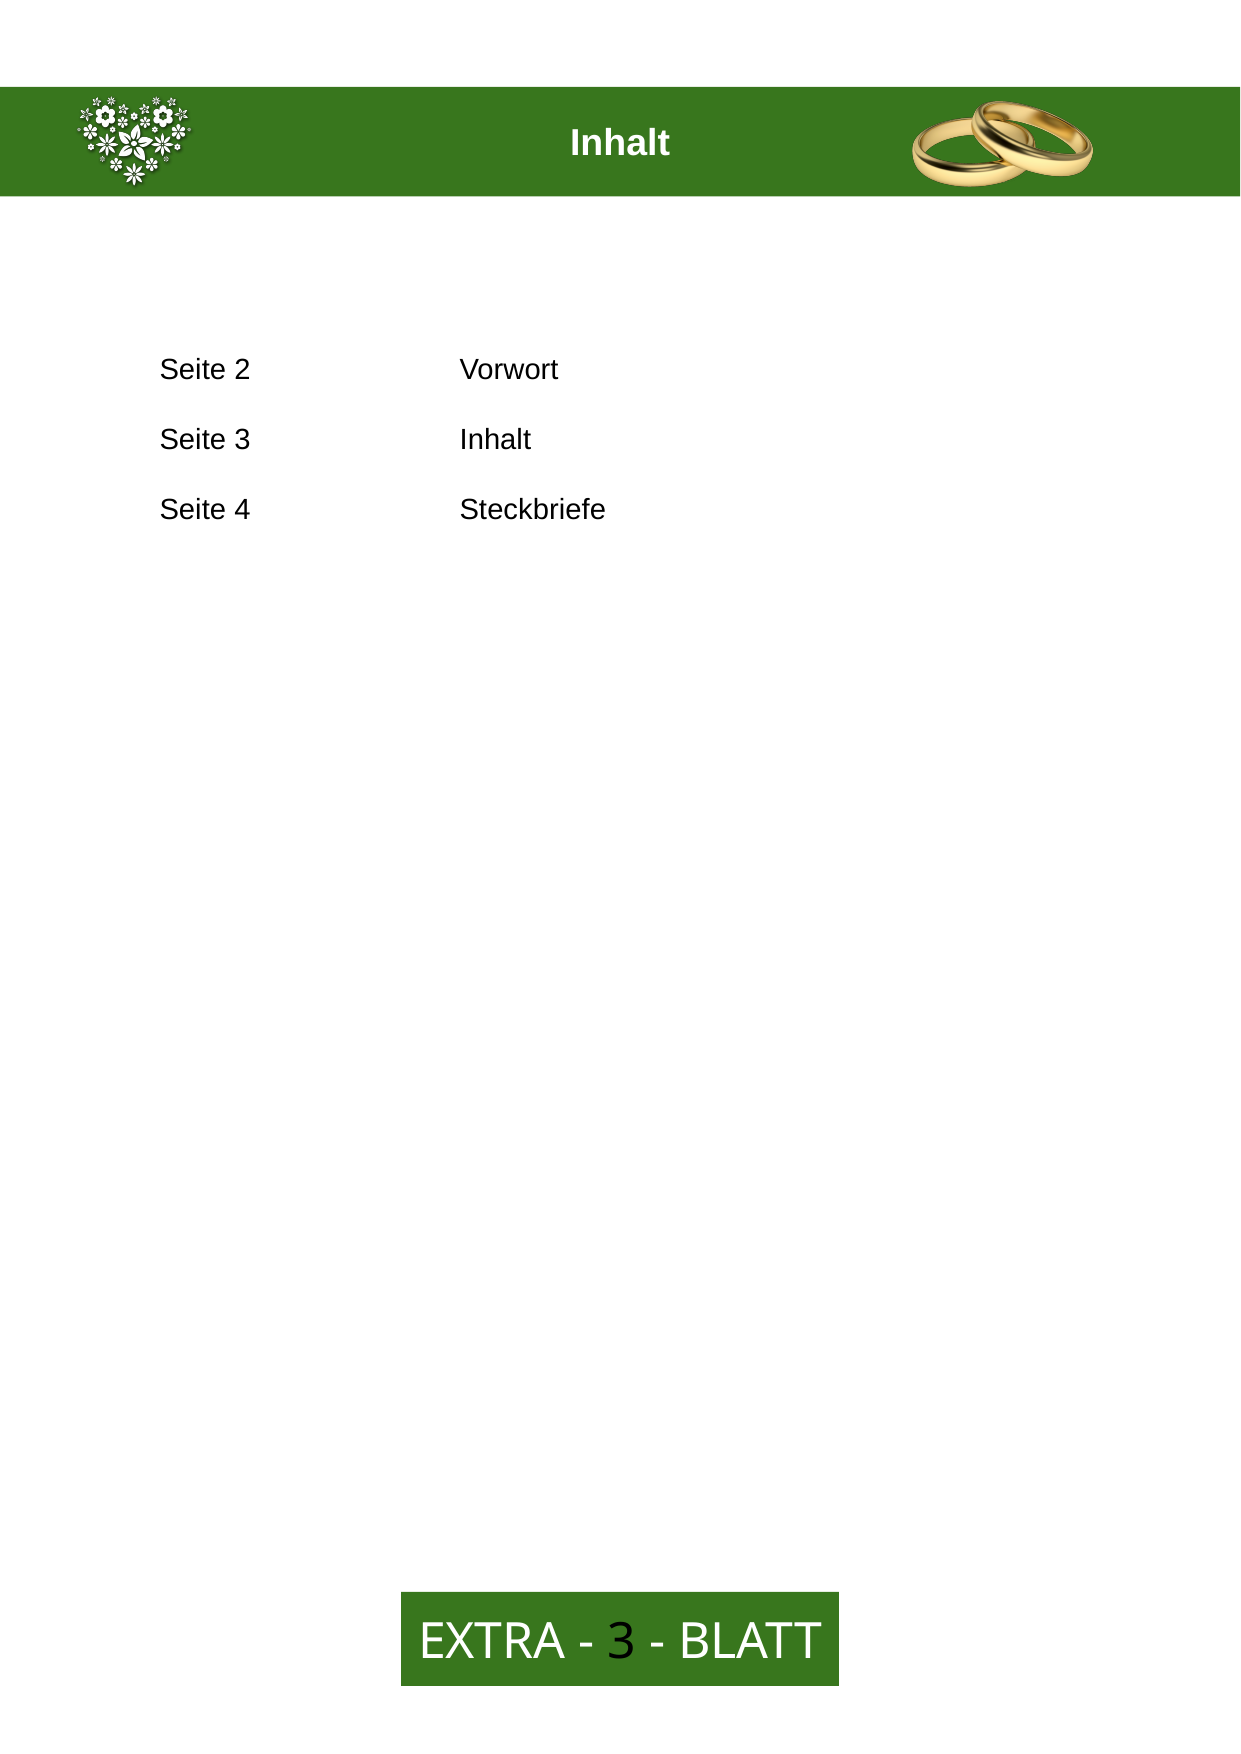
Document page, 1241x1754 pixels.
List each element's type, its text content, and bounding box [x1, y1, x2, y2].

text_box [1135, 86, 1241, 197]
text_box Seite 2 Vorwort Seite 3 Inhalt Seite 4 Steckbriefe [144, 335, 636, 1453]
picture [874, 13, 1131, 270]
text_box Inhalt [199, 102, 869, 182]
text_box EXTRA - 3 - BLATT [401, 1591, 839, 1686]
text_box [0, 86, 869, 197]
picture [75, 94, 195, 190]
